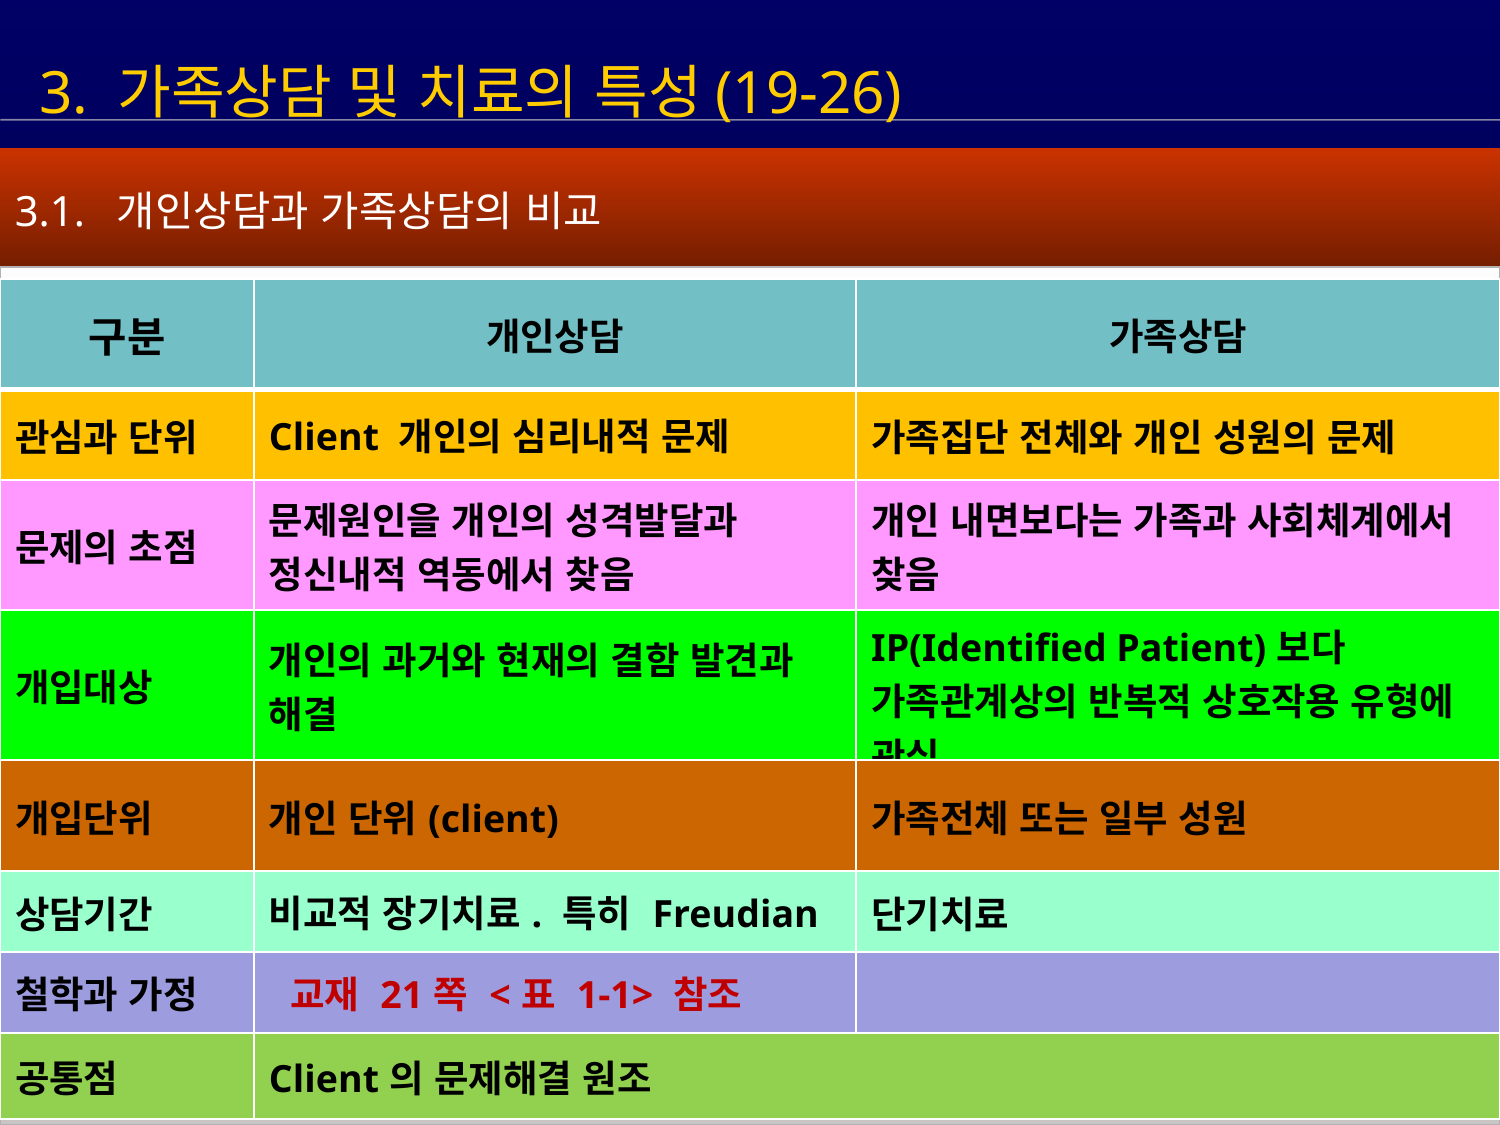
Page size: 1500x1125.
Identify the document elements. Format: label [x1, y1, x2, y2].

text_box [0, 47, 1500, 1125]
